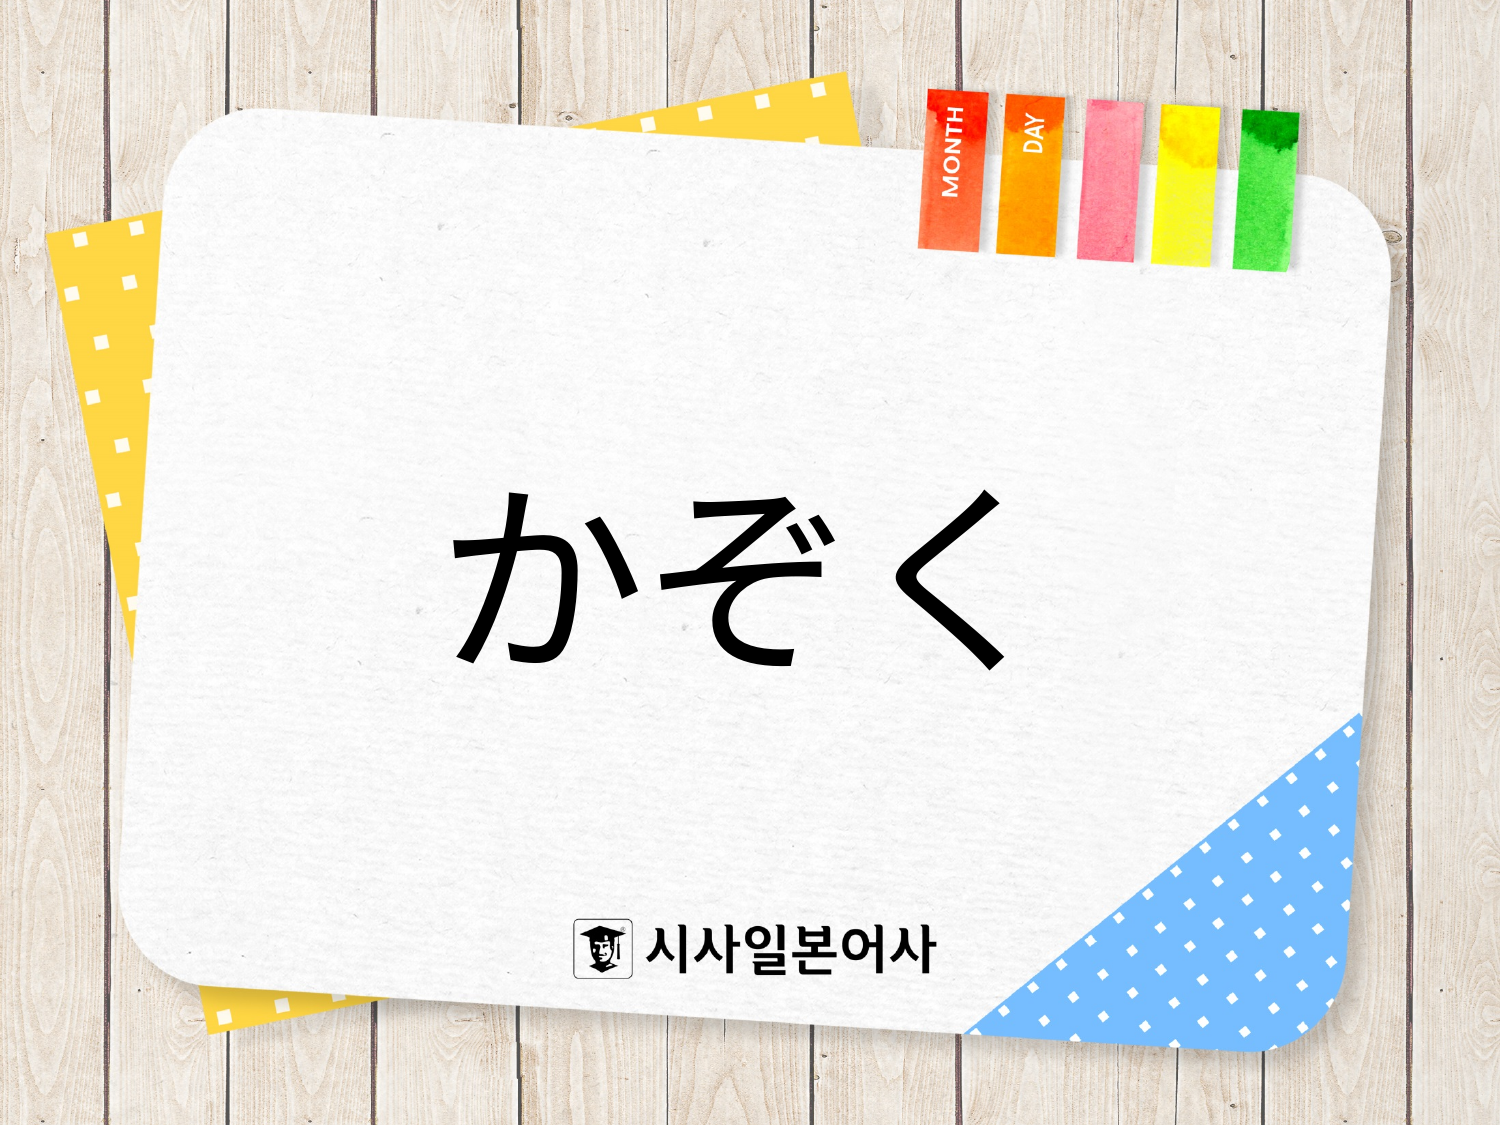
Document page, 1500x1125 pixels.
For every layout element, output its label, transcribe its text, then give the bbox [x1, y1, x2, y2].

title かぞく [75, 338, 1425, 811]
picture [0, 0, 1500, 1125]
